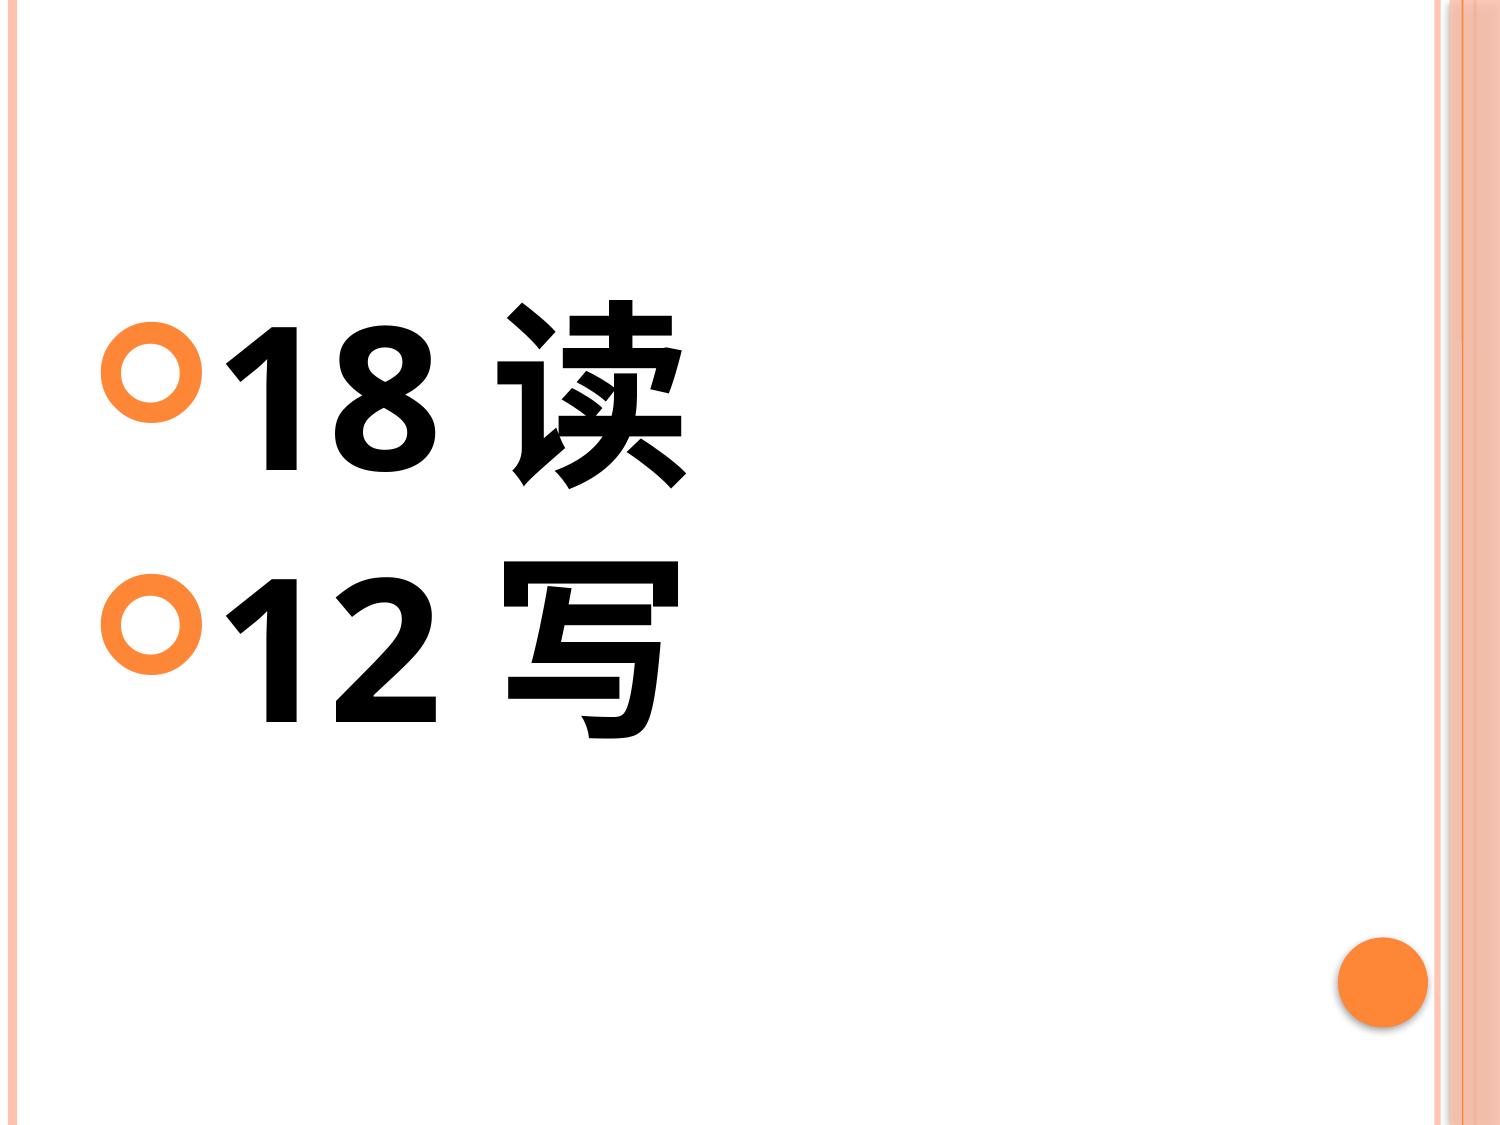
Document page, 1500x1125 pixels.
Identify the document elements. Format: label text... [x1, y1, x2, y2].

list 18读 12写 [75, 262, 1300, 1062]
